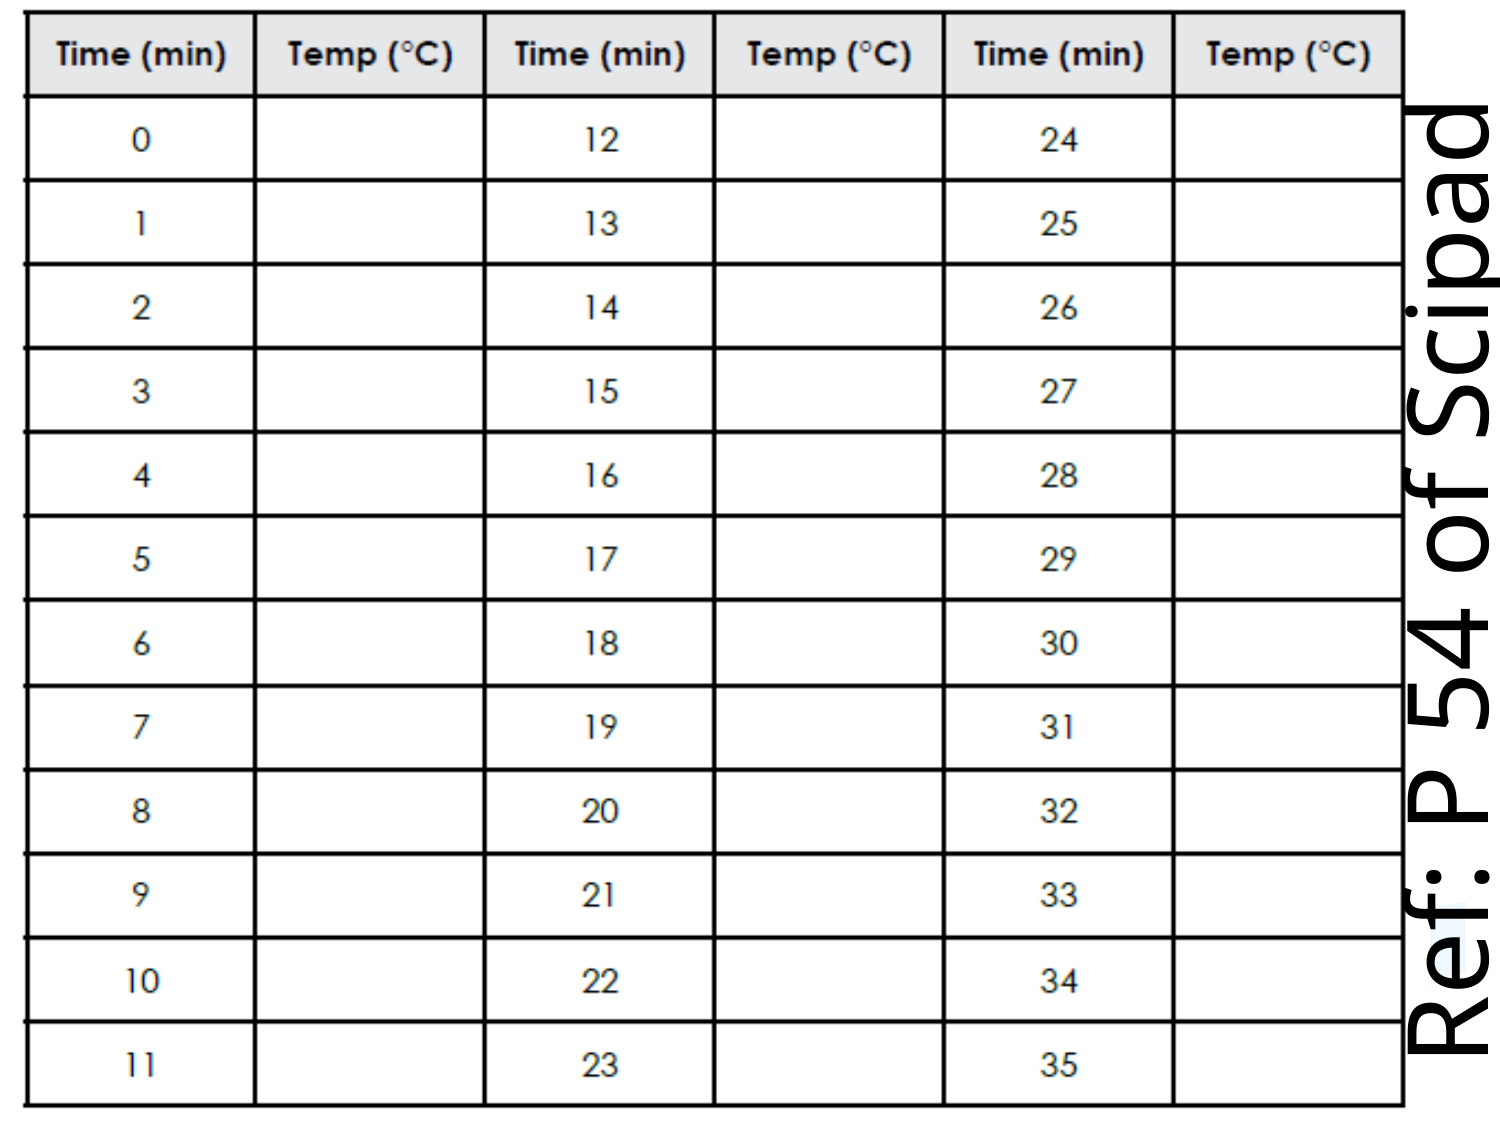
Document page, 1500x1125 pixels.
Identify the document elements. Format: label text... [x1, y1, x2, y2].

picture [0, 0, 1431, 1113]
text_box Ref: P 54 of Scipad [1436, 25, 1500, 1080]
